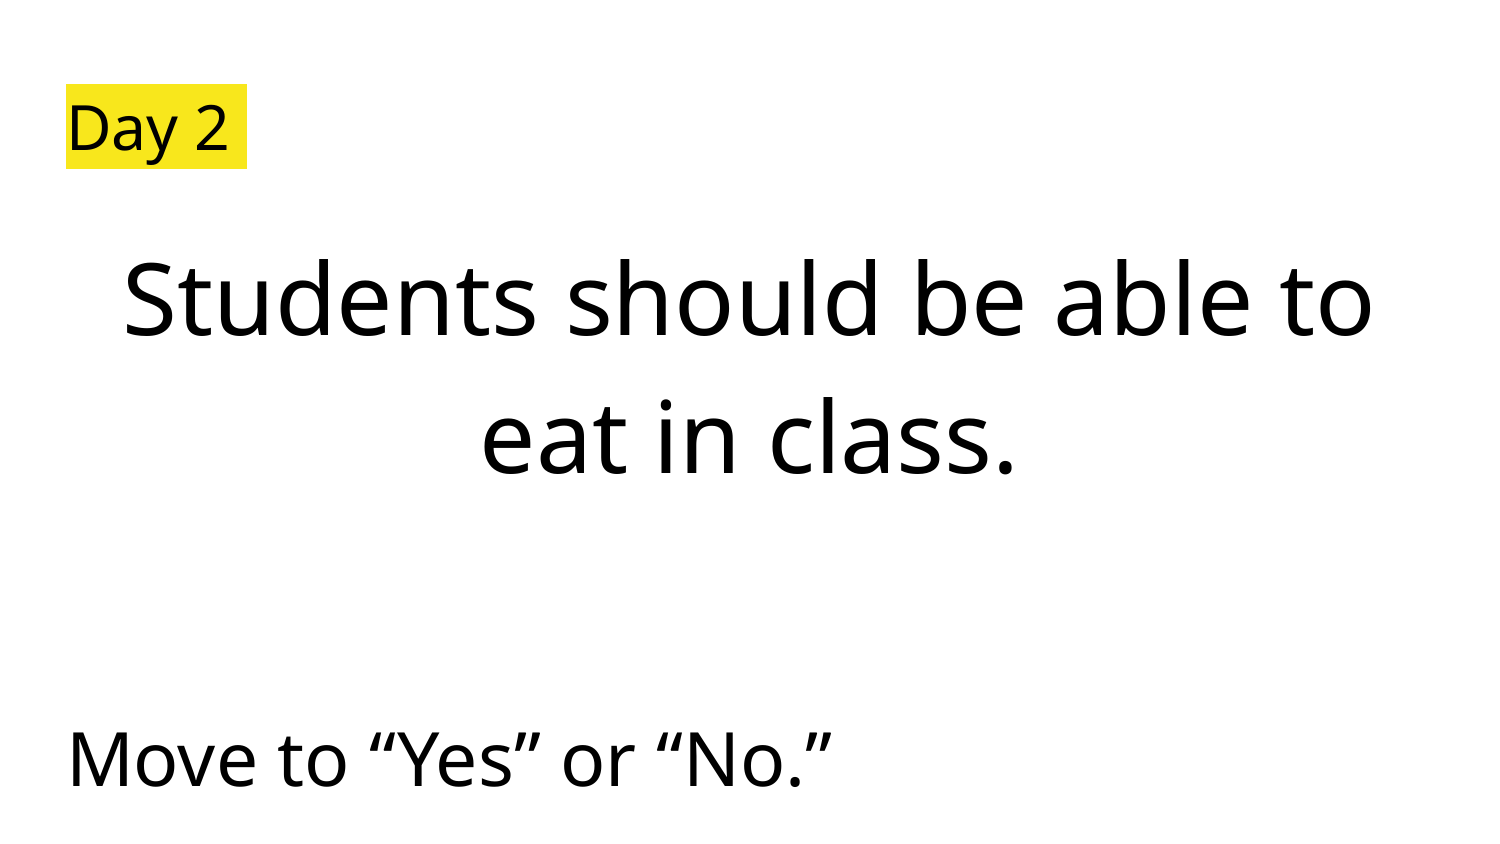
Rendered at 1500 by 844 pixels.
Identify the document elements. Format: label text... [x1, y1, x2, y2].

list Students should be able to eat in class. Move to “Yes” or “No.” [51, 202, 1449, 750]
title Day 2 [51, 72, 1449, 167]
